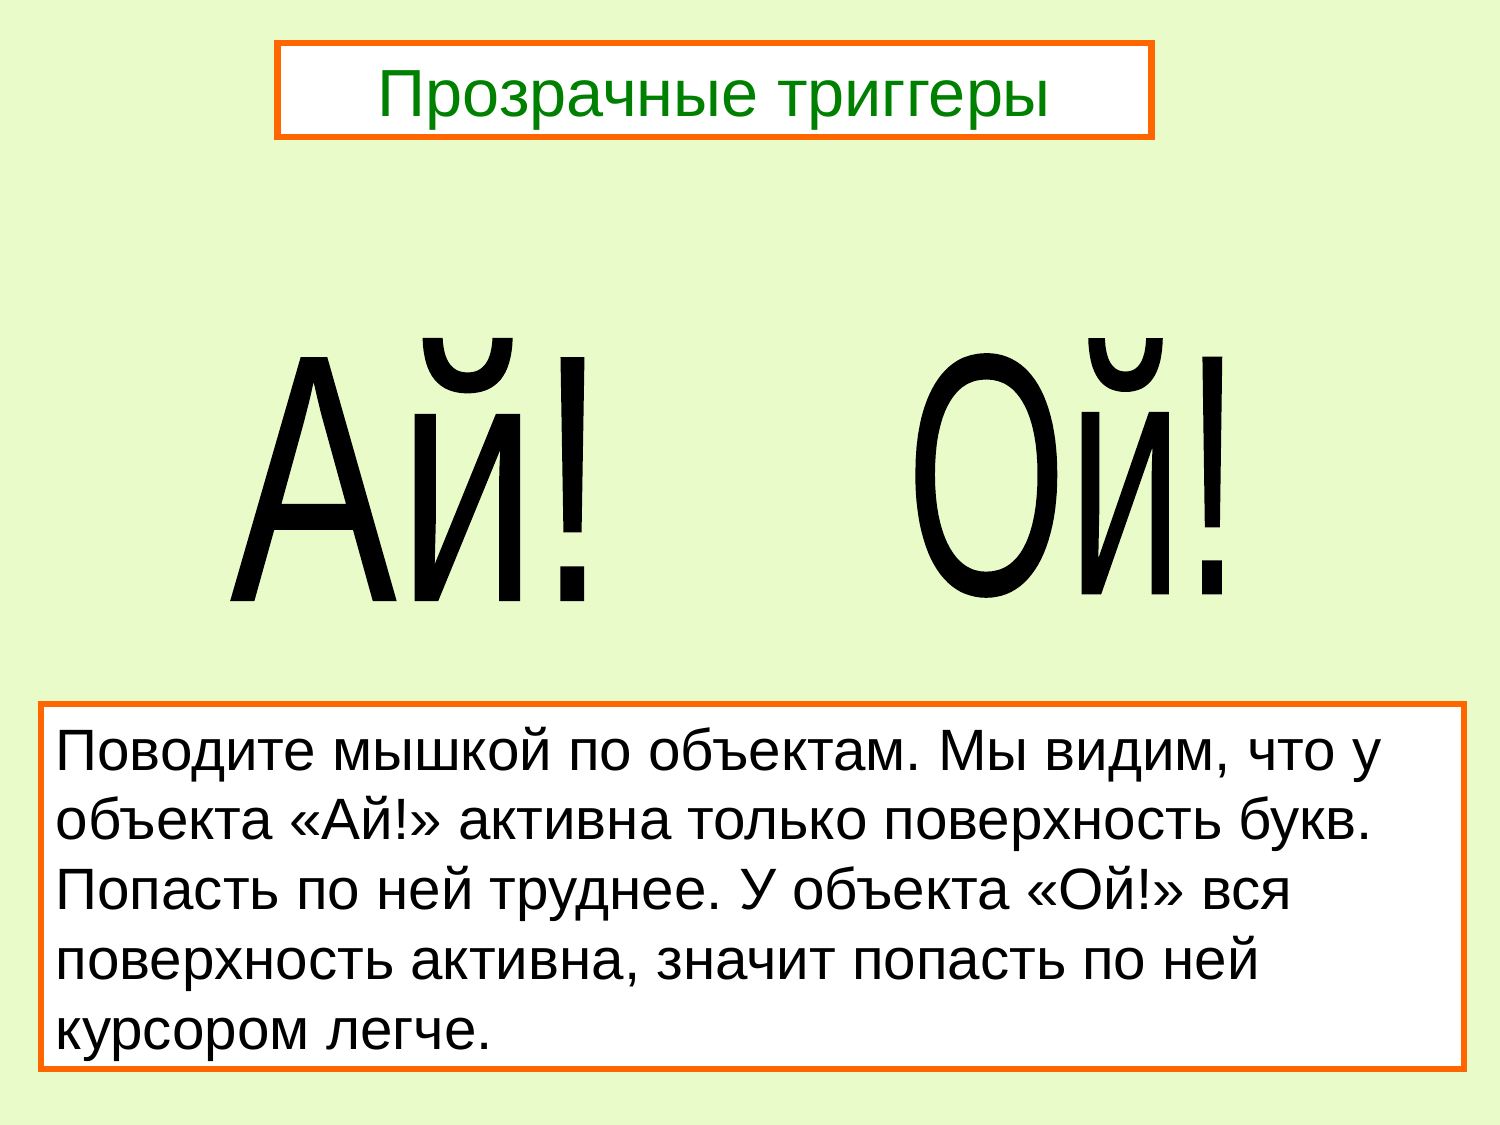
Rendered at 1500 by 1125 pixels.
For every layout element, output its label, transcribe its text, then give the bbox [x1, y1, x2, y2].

text_box Поводите мышкой по объектам. Мы видим, что у объекта «Ай!» активна только поверхность букв. Попасть по ней труднее. У объекта «Ой!» вся поверхность активна, значит попасть по ней курсором легче. [41, 704, 1465, 1069]
text_box Прозрачные триггеры [277, 42, 1152, 138]
text_box [832, 267, 1317, 646]
